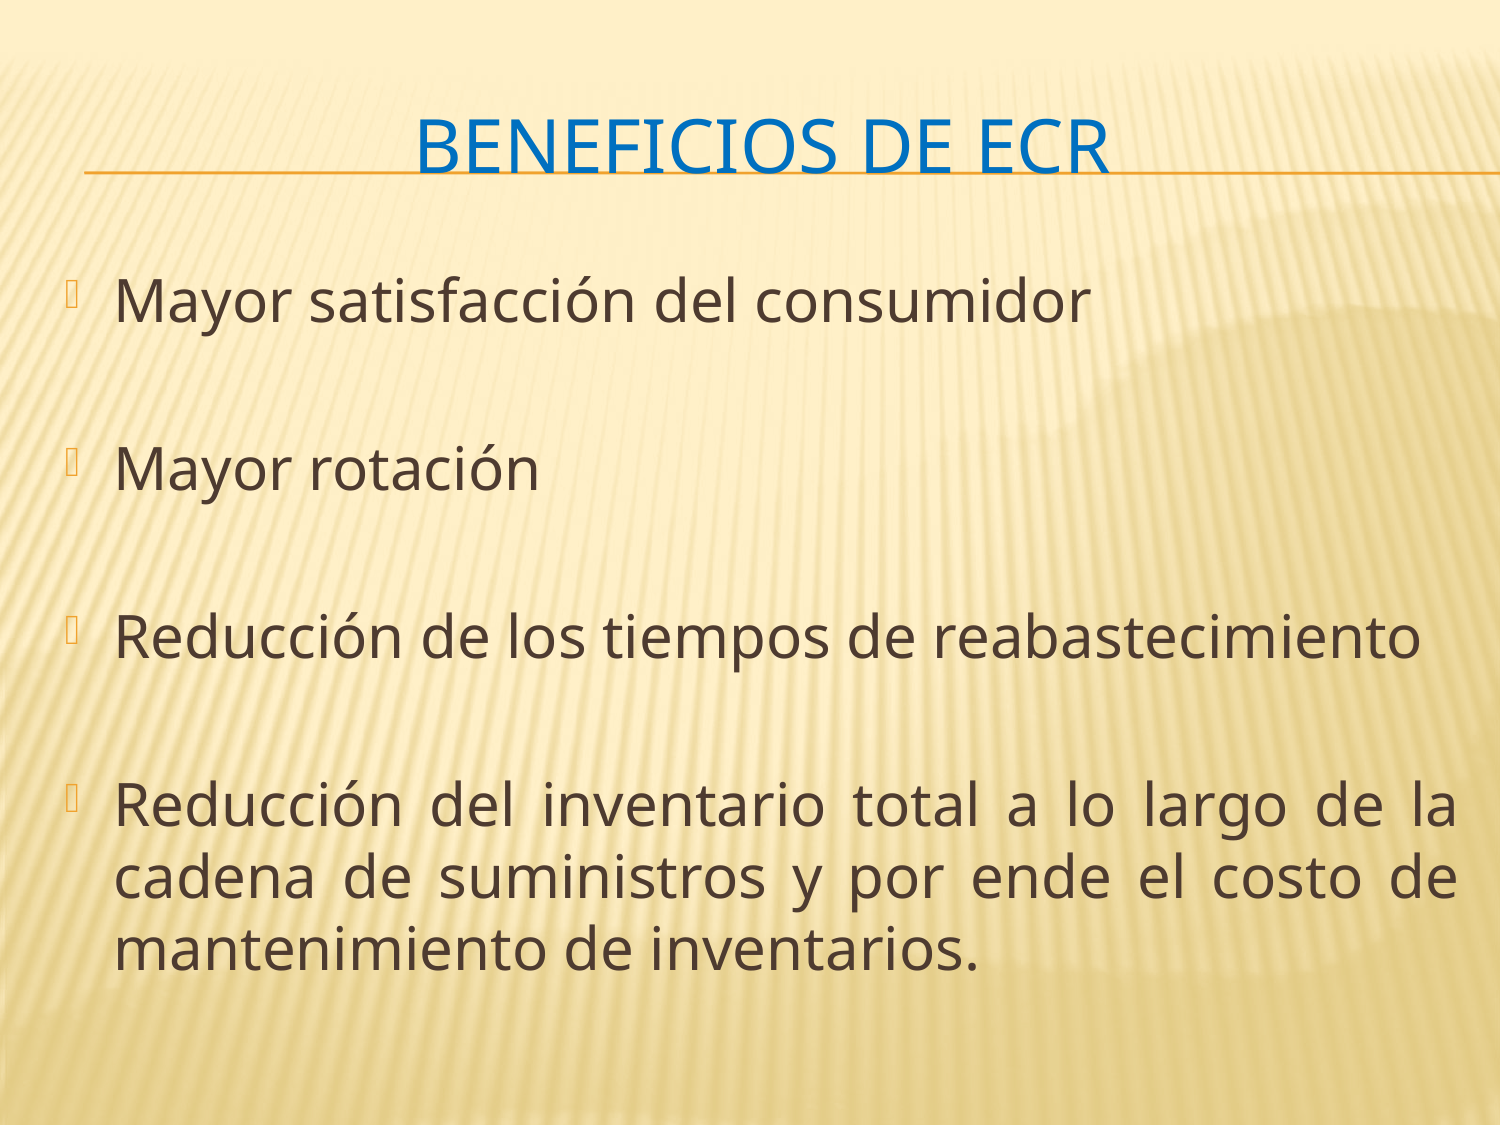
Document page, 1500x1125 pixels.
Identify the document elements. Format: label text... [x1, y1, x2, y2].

title Beneficios de ECR [50, 75, 1475, 213]
list Mayor satisfacción del consumidor Mayor rotación Reducción de los tiempos de reabastecimiento Reducción del inventario total a lo largo de la cadena de suministros y por ende el costo de mantenimiento de inventarios. [50, 254, 1475, 998]
